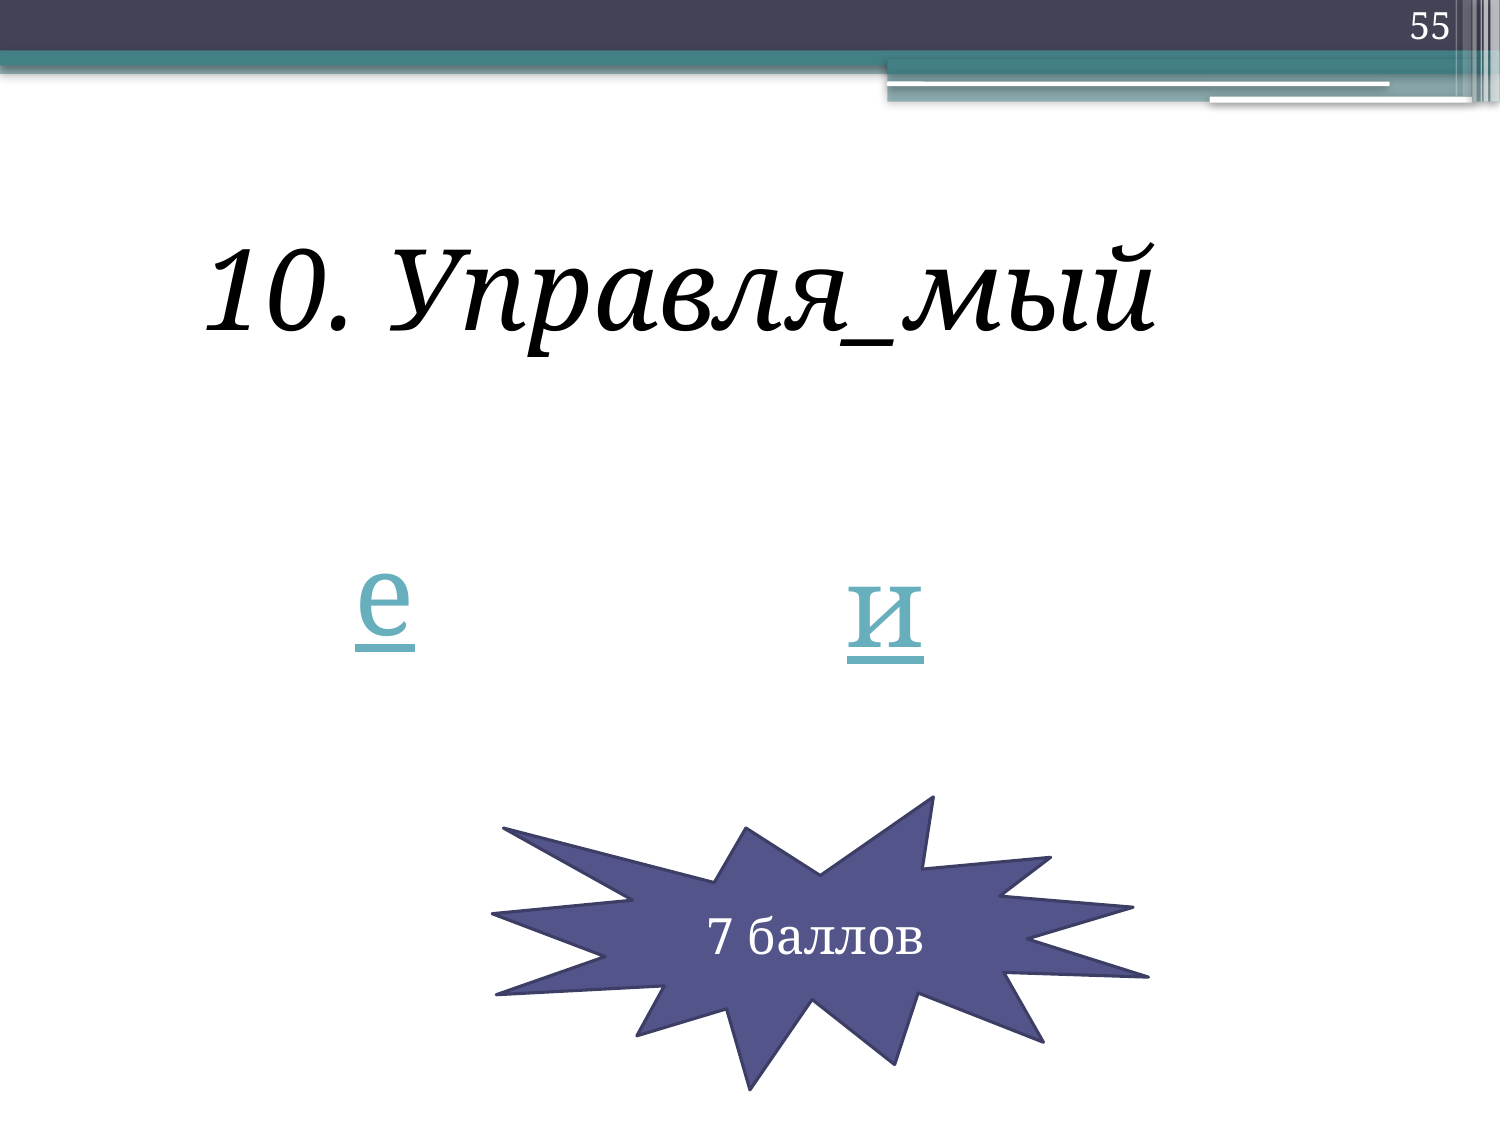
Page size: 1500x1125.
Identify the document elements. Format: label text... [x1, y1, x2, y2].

text_box е [339, 515, 528, 684]
slide_number 55 [1341, 0, 1466, 61]
text_box и [832, 527, 1079, 696]
text_box 10. Управля_мый [187, 210, 1348, 361]
text_box 7 баллов [490, 795, 1150, 1092]
